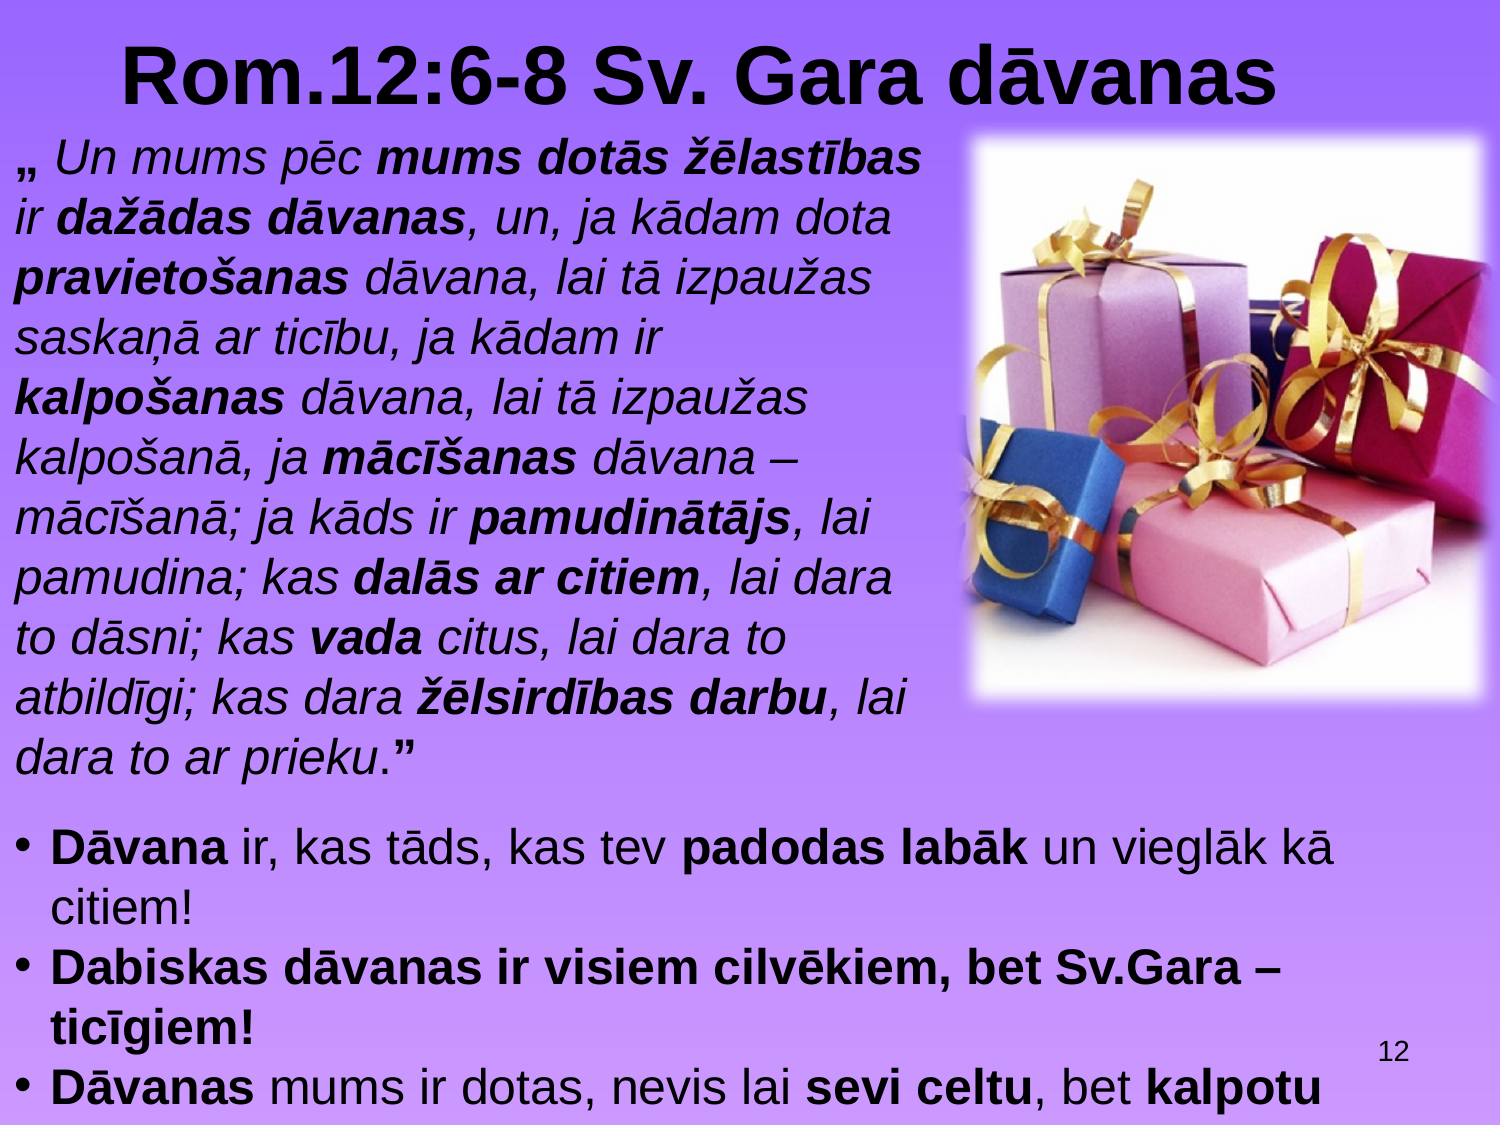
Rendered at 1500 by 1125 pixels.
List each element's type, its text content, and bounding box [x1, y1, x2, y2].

title Rom.12:6-8 Sv. Gara dāvanas [29, 0, 1371, 117]
picture [954, 118, 1500, 717]
text_box „ Un mums pēc mums dotās žēlastības ir dažādas dāvanas, un, ja kādam dota pravietošanas dāvana, lai tā izpaužas saskaņā ar ticību, ja kādam ir kalpošanas dāvana, lai tā izpaužas kalpošanā, ja mācīšanas dāvana – mācīšanā; ja kāds ir pamudinātājs, lai pamudina; kas dalās ar citiem, lai dara to dāsni; kas vada citus, lai dara to atbildīgi; kas dara žēlsirdības darbu, lai dara to ar prieku.” [0, 117, 963, 792]
text_box Dāvana ir, kas tāds, kas tev padodas labāk un vieglāk kā citiem! Dabiskas dāvanas ir visiem cilvēkiem, bet Sv.Gara – ticīgiem! Dāvanas mums ir dotas, nevis lai sevi celtu, bet kalpotu citiem! Ja tev nav tās dāvanas, tas nenozīmē, ka tu to nevari darīt. Ja tev nav kādas dāvanas, tu vari lūgt pēc tās! [0, 806, 1500, 1125]
